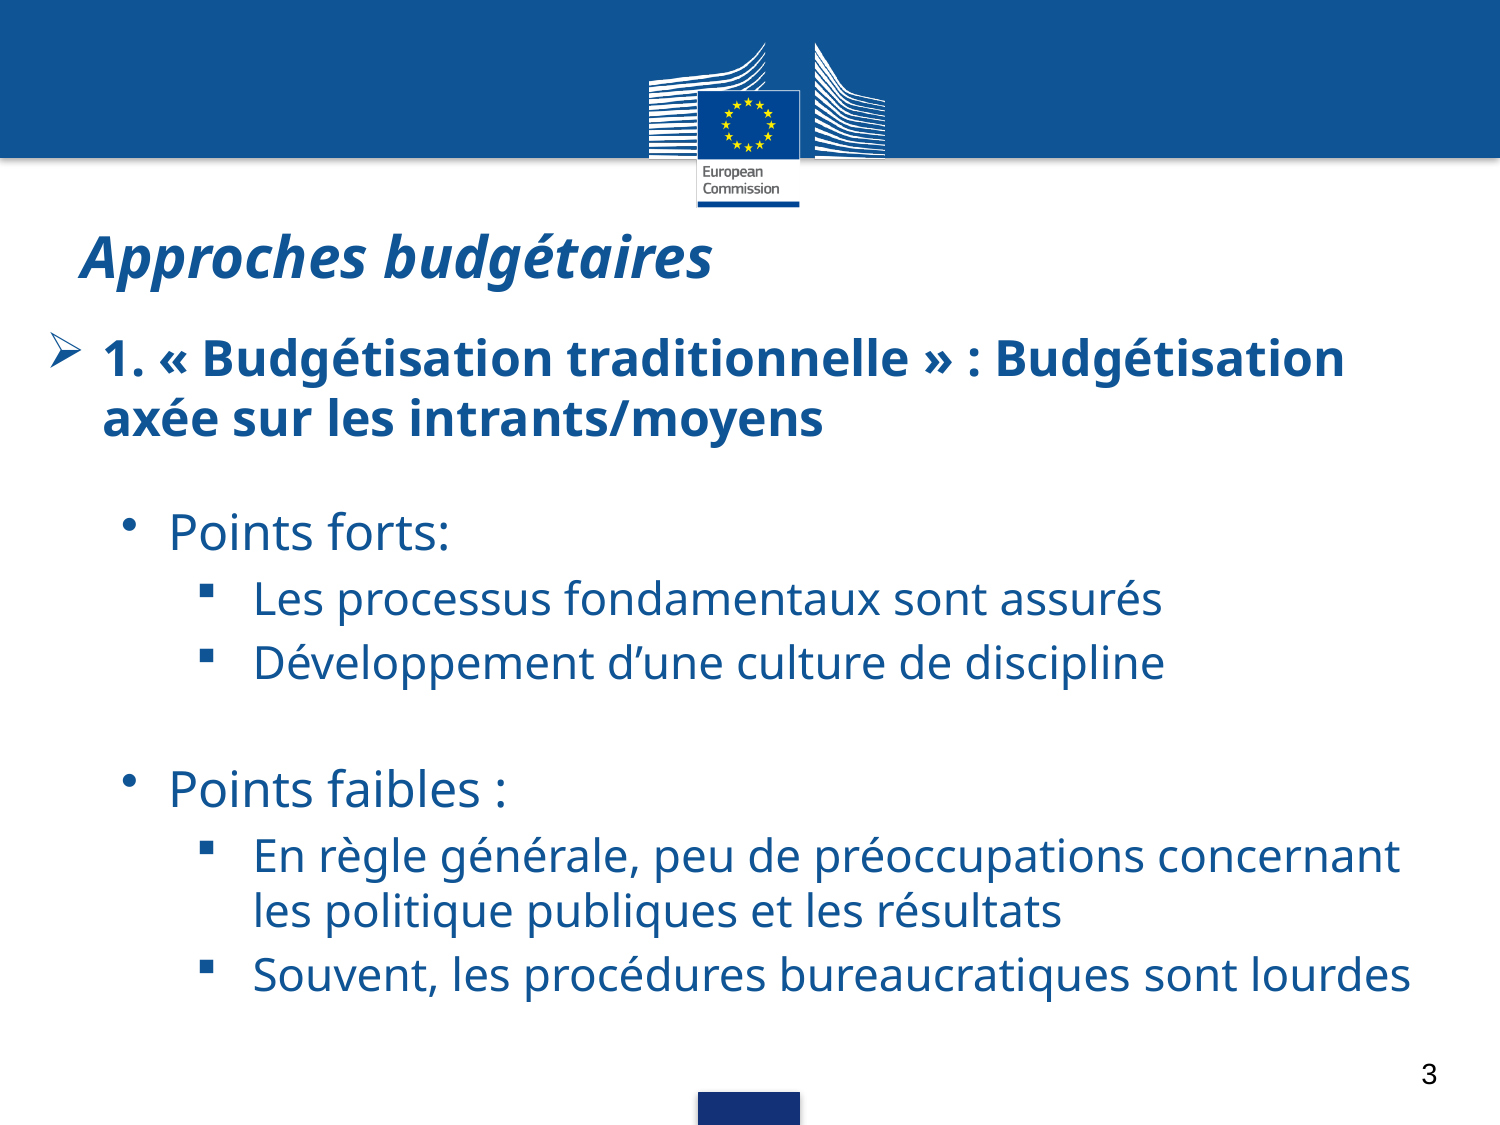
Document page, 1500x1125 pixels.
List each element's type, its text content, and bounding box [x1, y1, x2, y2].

slide_number 3 [1406, 1019, 1471, 1098]
picture [649, 42, 885, 189]
title Approches budgétaires [7, 189, 1438, 321]
list 1. « Budgétisation traditionnelle » : Budgétisation axée sur les intrants/moyens Points forts: Les processus fondamentaux sont assurés Développement d’une culture de discipline Points faibles : En règle générale, peu de préoccupations concernant les politique publiques et les résultats Souvent, les procédures bureaucratiques sont lourdes [30, 318, 1438, 1020]
